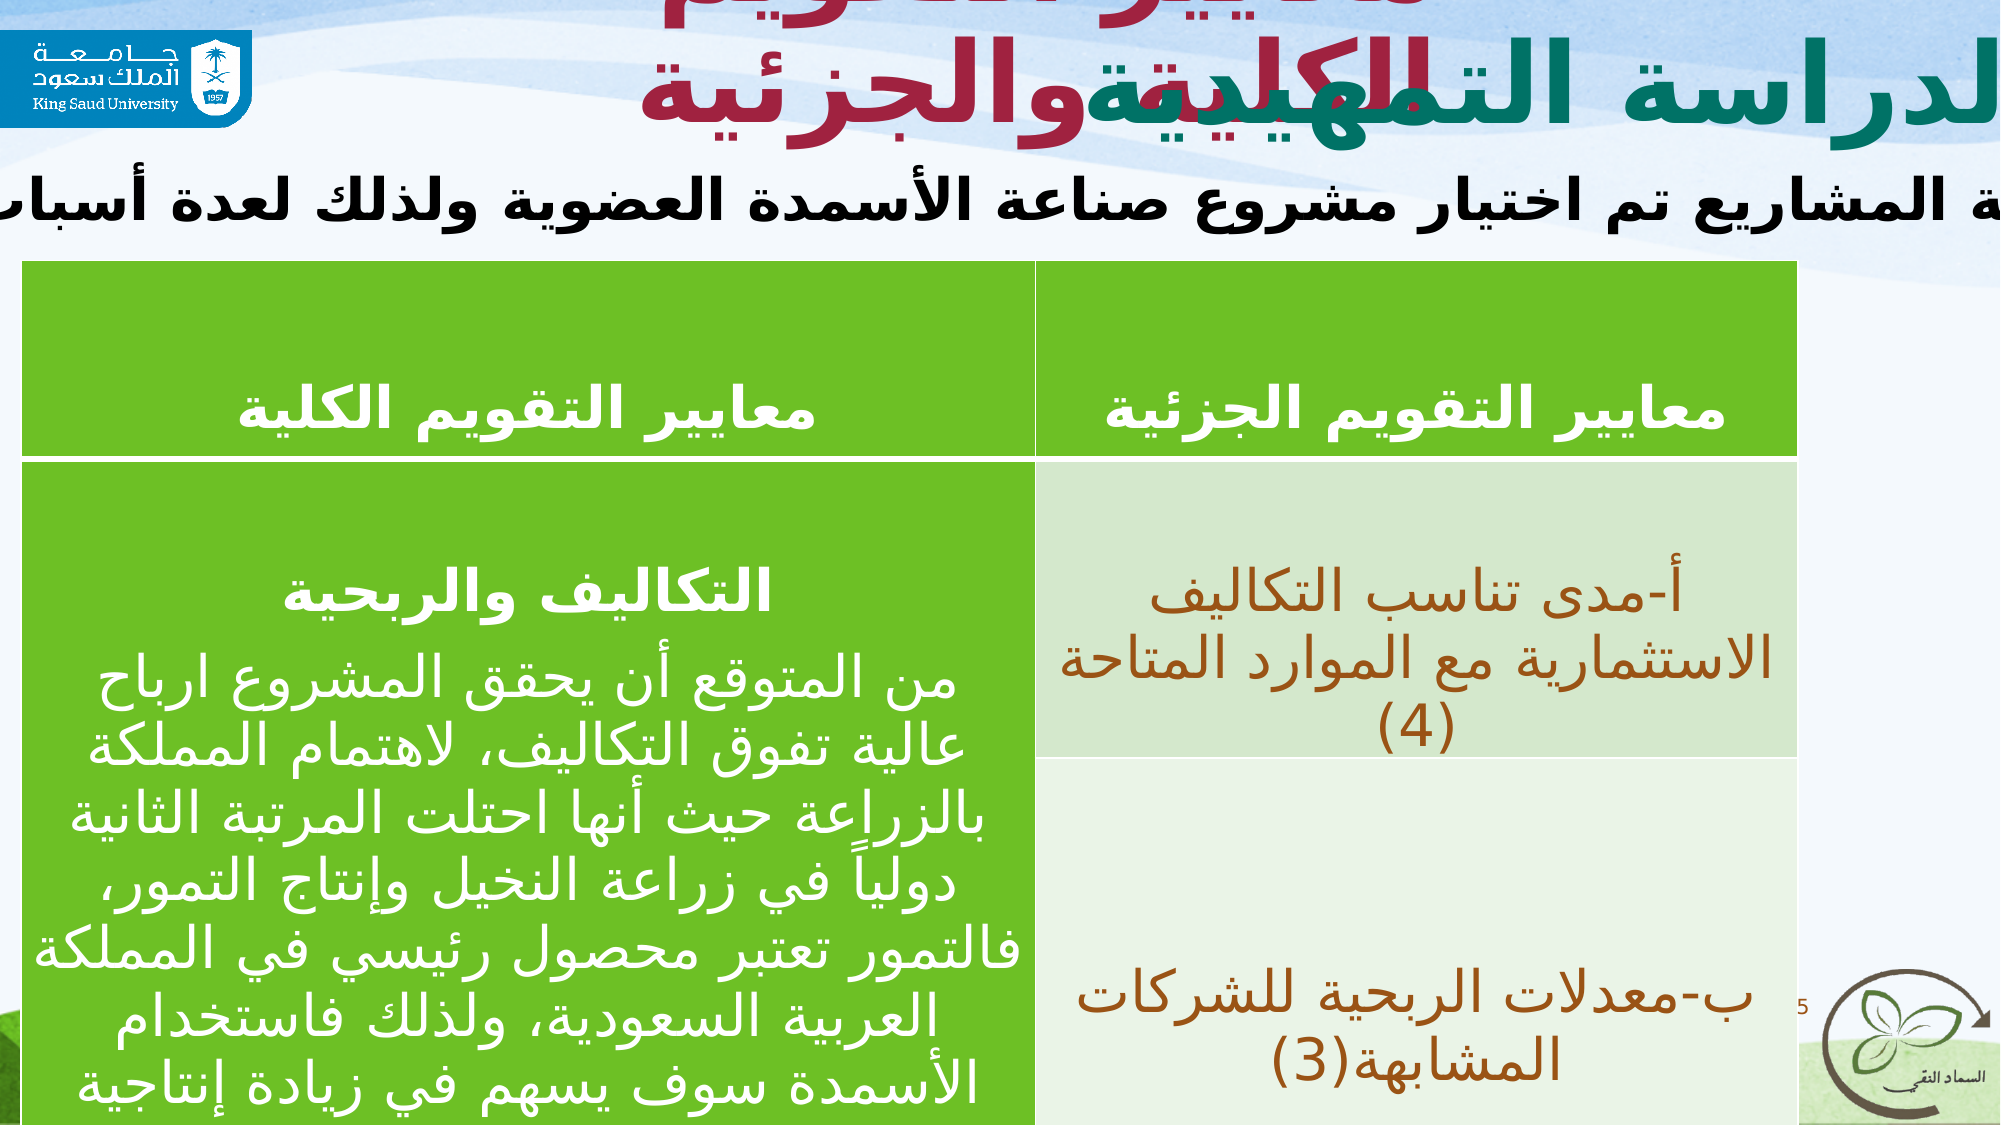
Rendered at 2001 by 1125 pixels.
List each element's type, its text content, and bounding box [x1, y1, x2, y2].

picture [0, 0, 2001, 1125]
text_box أولاً الدراسة التمهيدية: [1066, 3, 2000, 154]
table_header معايير التقويم الجزئية [1036, 261, 1797, 456]
slide_number 5 [1699, 987, 1816, 1025]
title معايير التقويم الكلية والجزئية [552, 48, 1066, 154]
table_cell أ-مدى تناسب التكاليف الاستثمارية مع الموارد المتاحة (4) [1036, 462, 1797, 757]
text_box بعد عرض الأفكار ومناقشة المشاريع تم اختيار مشروع صناعة الأسمدة العضوية ولذلك لعدة أسباب: [0, 154, 2000, 240]
table_cell التكاليف والربحية من المتوقع أن يحقق المشروع ارباح عالية تفوق التكاليف، لاهتمام المملكة بالزراعة حيث أنها احتلت المرتبة الثانية دولياً في زراعة النخيل وإنتاج التمور، فالتمور تعتبر محصول رئيسي في المملكة العربية السعودية، ولذلك فاستخدام الأسمدة سوف يسهم في زيادة إنتاجية النخيل من التمور. [22, 462, 1035, 1125]
picture [55, 75, 60, 86]
table_header معايير التقويم الكلية [22, 261, 1035, 456]
picture [192, 41, 239, 115]
table_cell ب-معدلات الربحية للشركات المشابهة(3) [1036, 759, 1797, 1125]
